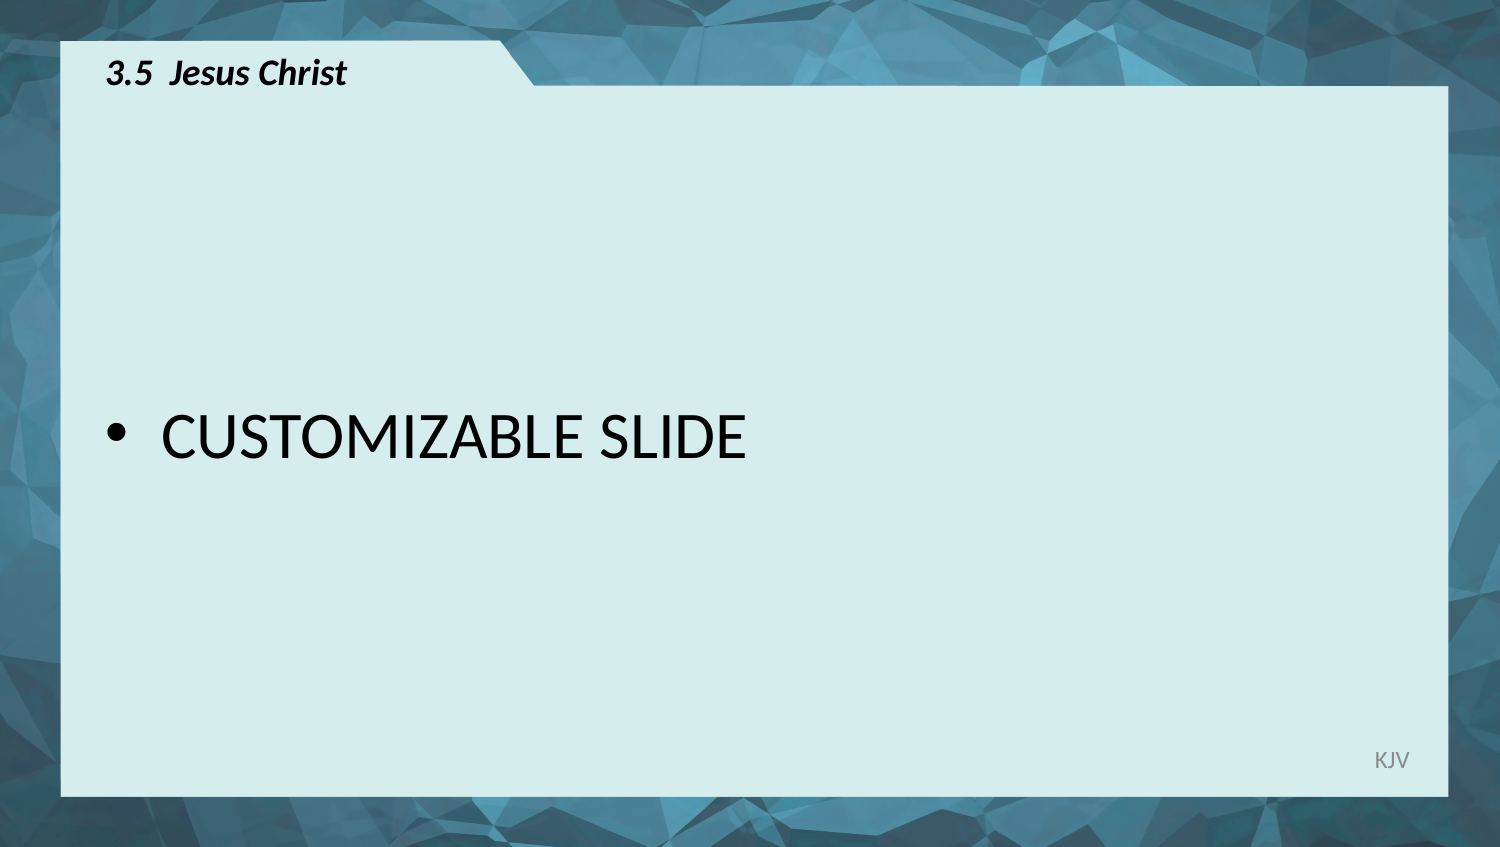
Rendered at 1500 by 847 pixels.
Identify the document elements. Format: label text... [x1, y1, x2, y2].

list CUSTOMIZABLE SLIDE [89, 141, 1403, 722]
footer KJV [950, 736, 1425, 782]
picture [0, 0, 1500, 847]
title 3.5 Jesus Christ [89, 33, 1420, 108]
